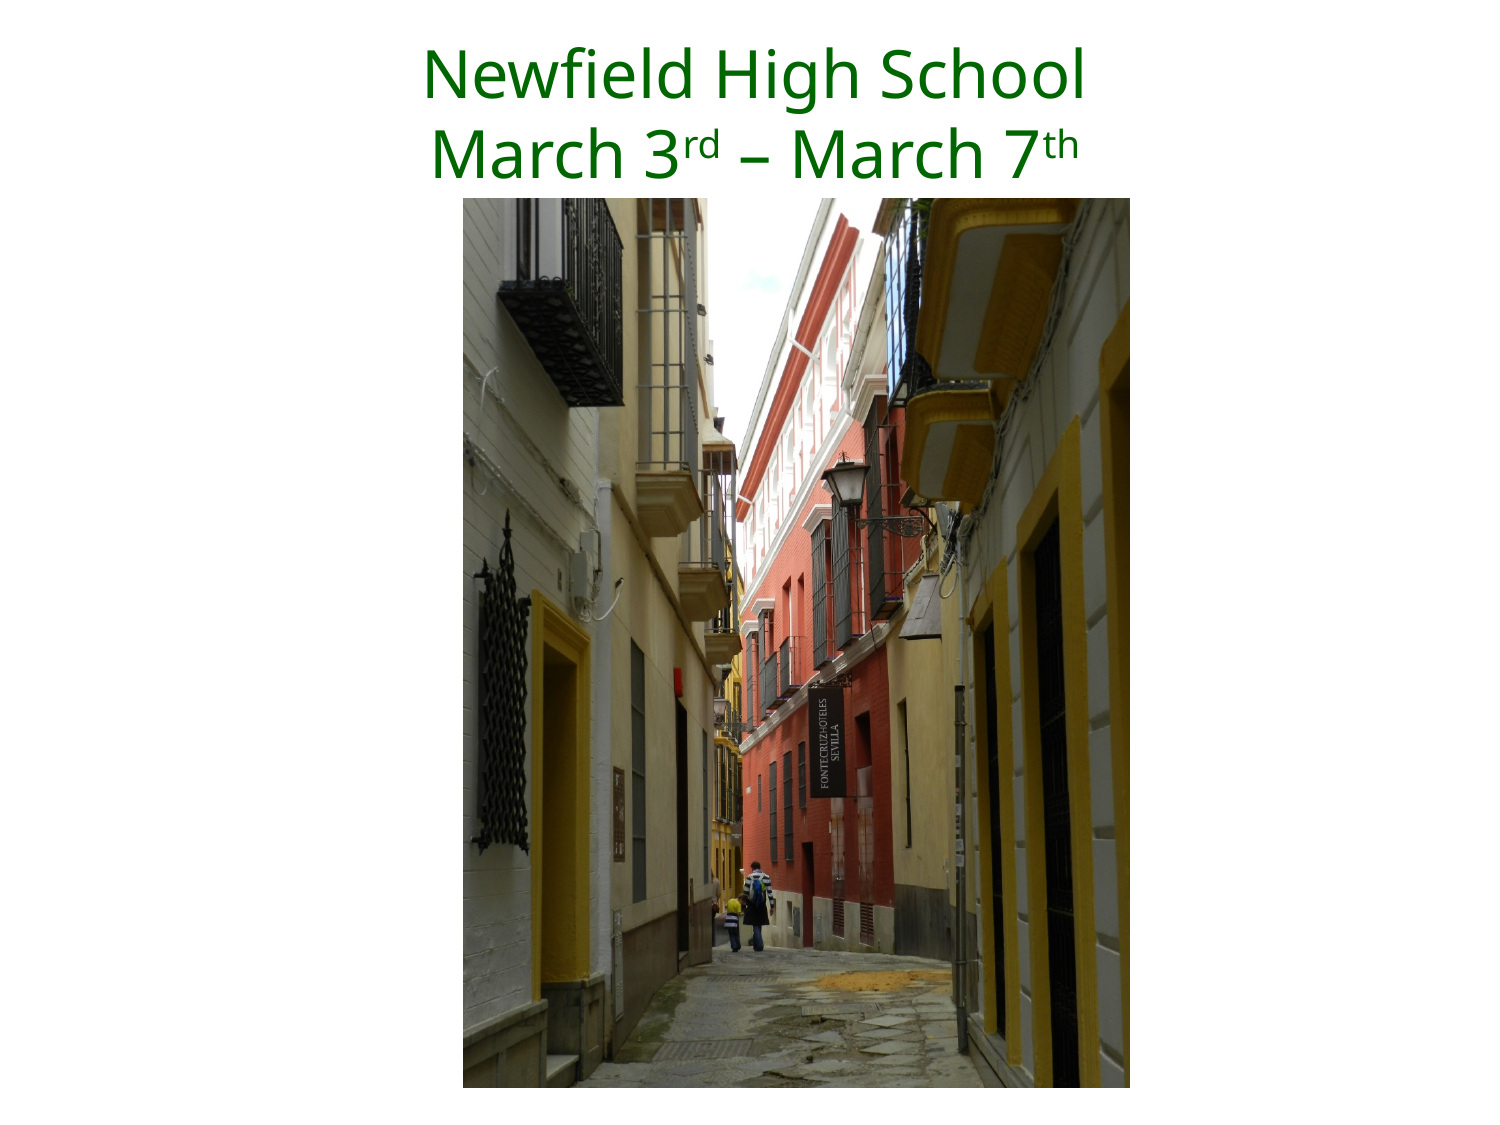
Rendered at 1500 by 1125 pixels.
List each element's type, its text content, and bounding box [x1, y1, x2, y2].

text_box Newfield High School March 3rd – March 7th [406, 24, 1104, 200]
picture [462, 198, 1130, 1088]
